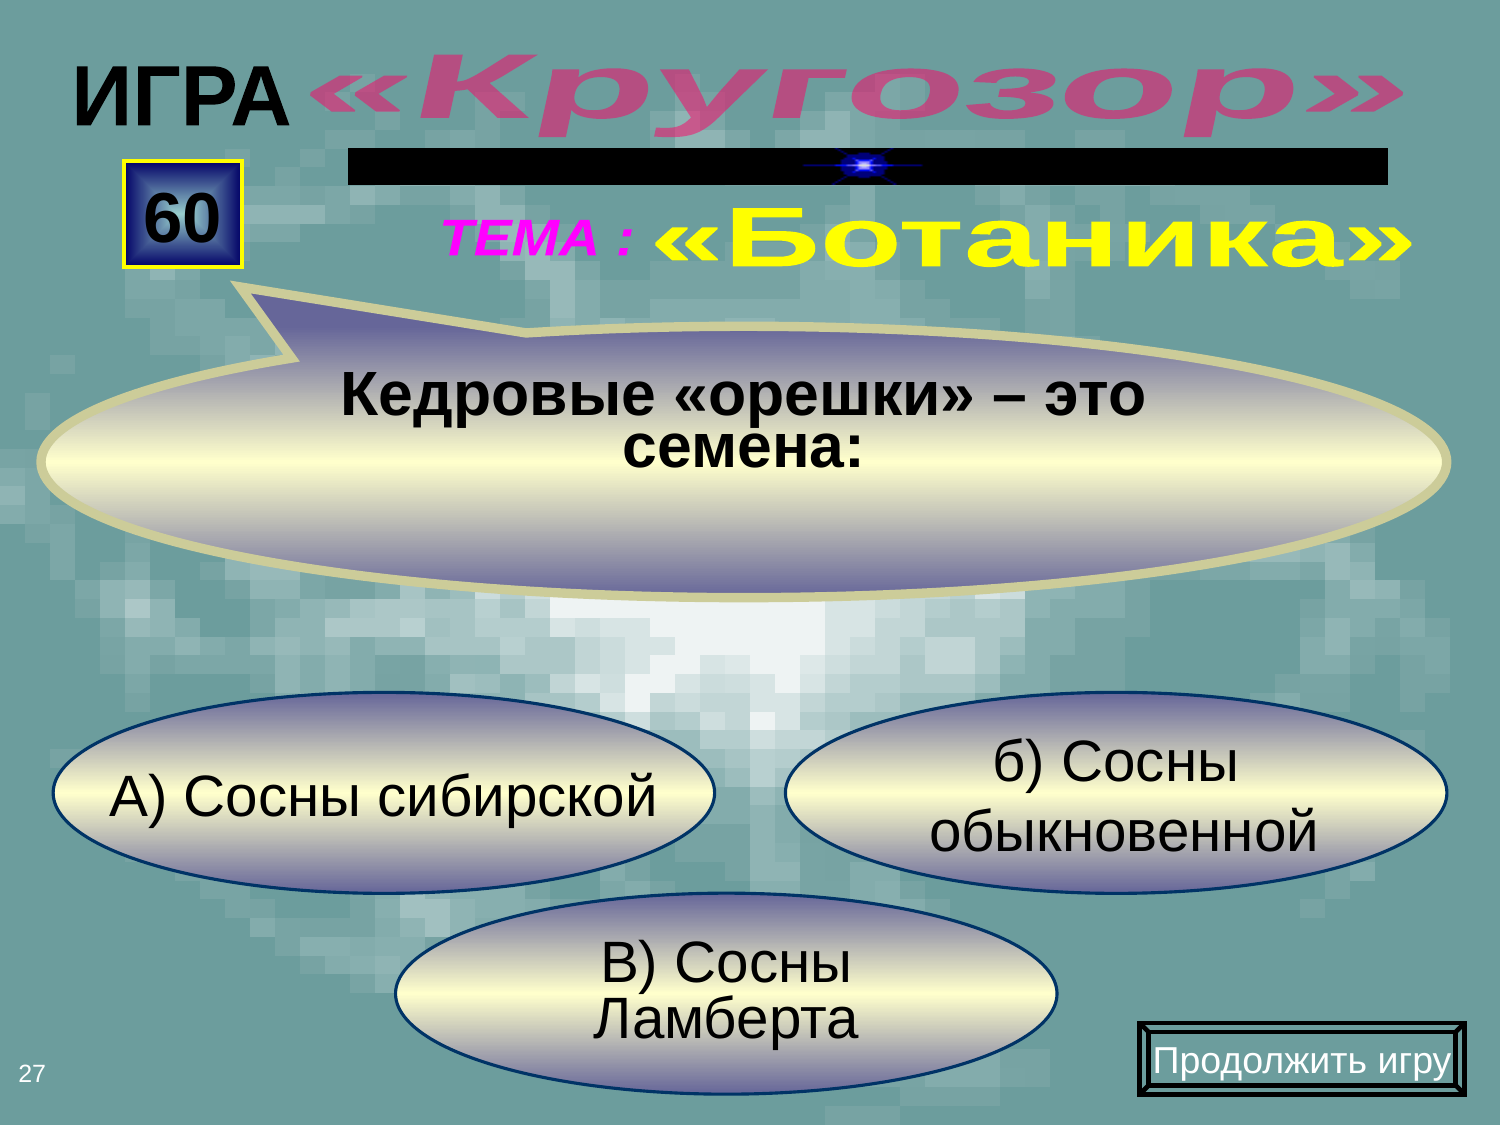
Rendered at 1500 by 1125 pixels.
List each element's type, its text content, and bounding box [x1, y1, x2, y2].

text_box ИГРА [1142, 1024, 1462, 1031]
picture [348, 148, 1388, 185]
text_box б) Сосны обыкновенной [785, 692, 1447, 894]
text_box 27 [0, 1049, 65, 1109]
text_box Продолжить игру [1139, 1023, 1465, 1095]
text_box В) Сосны Ламберта [395, 893, 1058, 1095]
text_box 60 [123, 160, 243, 268]
text_box Кедровые «орешки» – это семена: [40, 286, 1447, 598]
text_box А) Сосны сибирской [53, 692, 715, 894]
